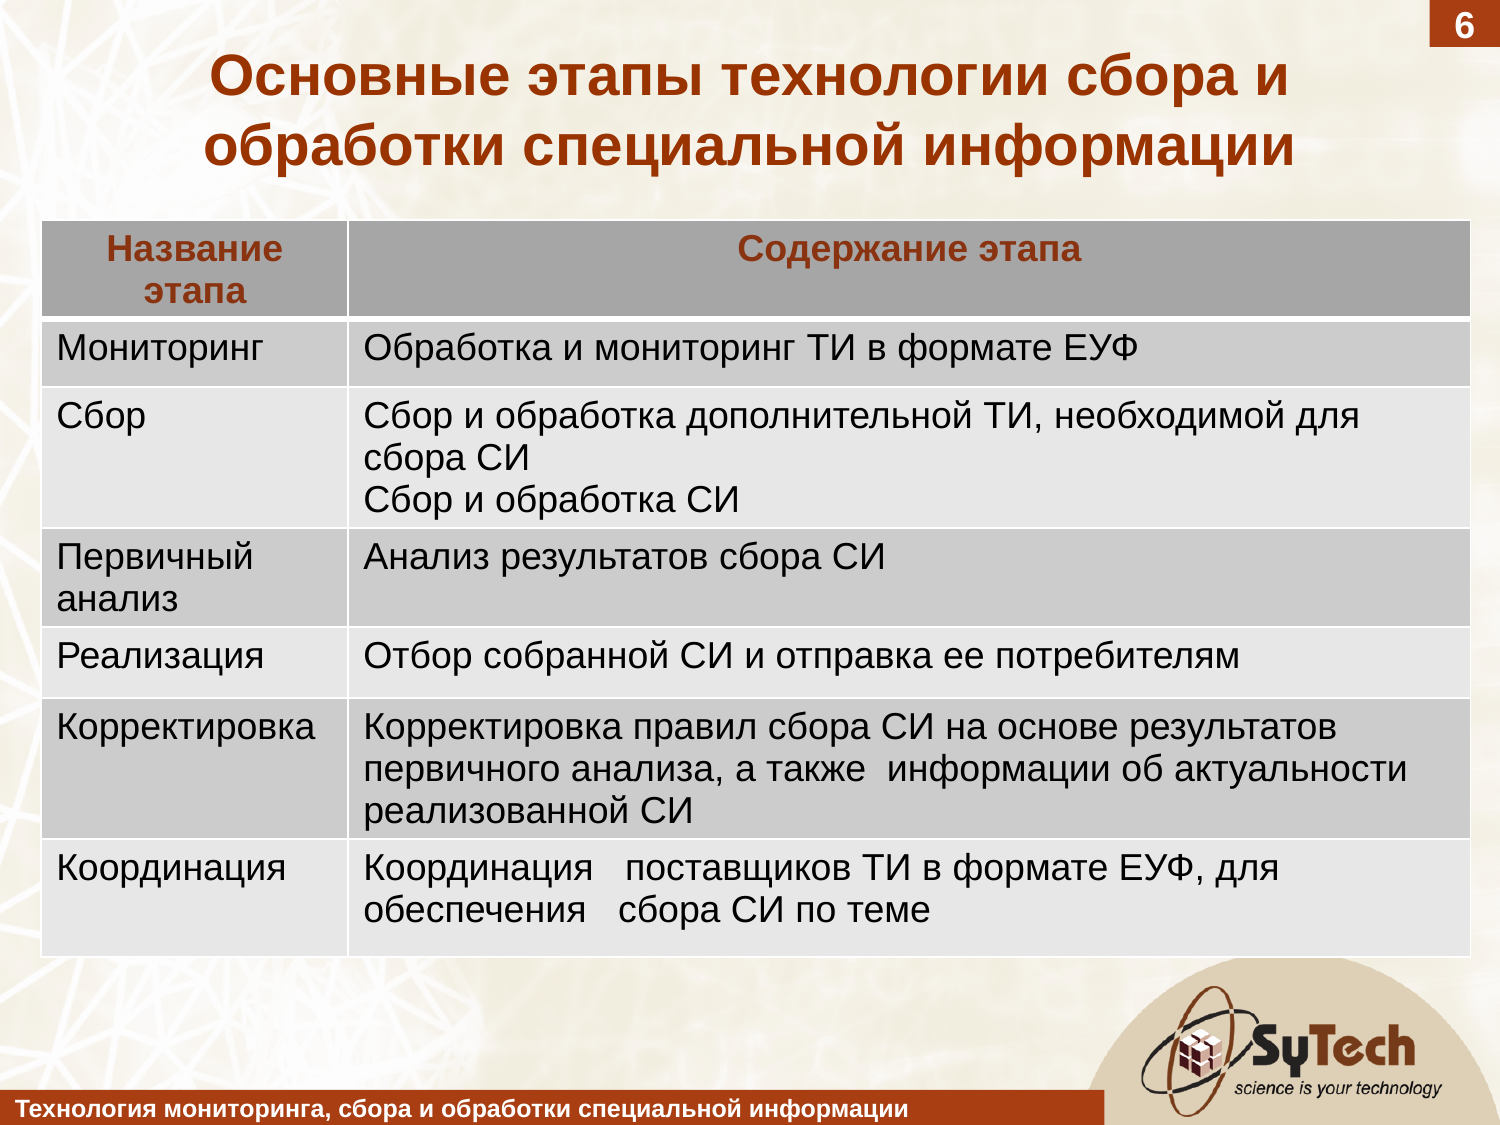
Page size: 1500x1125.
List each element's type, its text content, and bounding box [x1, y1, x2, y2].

text_box Основные этапы технологии сбора и обработки специальной информации [35, 66, 1465, 149]
table_cell Сбор [42, 388, 347, 527]
table_cell Координация поставщиков ТИ в формате ЕУФ, для обеспечения сбора СИ по теме [349, 840, 1470, 956]
table_cell Реализация [42, 628, 347, 697]
table_header Название этапа [42, 221, 347, 316]
table_cell Сбор и обработка дополнительной ТИ, необходимой для сбора СИ Сбор и обработка СИ [349, 388, 1470, 527]
text_box 6 [1429, 0, 1500, 47]
text_box Технология мониторинга, сбора и обработки специальной информации [0, 1089, 1105, 1125]
table_cell Корректировка правил сбора СИ на основе результатов первичного анализа, а также информации об актуальности реализованной СИ [349, 699, 1470, 838]
table_cell Мониторинг [42, 322, 347, 386]
table_header Содержание этапа [349, 221, 1470, 316]
table_cell Первичный анализ [42, 529, 347, 626]
table_cell Координация [42, 840, 347, 956]
picture [0, 0, 1500, 1125]
table_cell Корректировка [42, 699, 347, 838]
table_cell Отбор собранной СИ и отправка ее потребителям [349, 628, 1470, 697]
table_cell Обработка и мониторинг ТИ в формате ЕУФ [349, 322, 1470, 386]
table_cell Анализ результатов сбора СИ [349, 529, 1470, 626]
